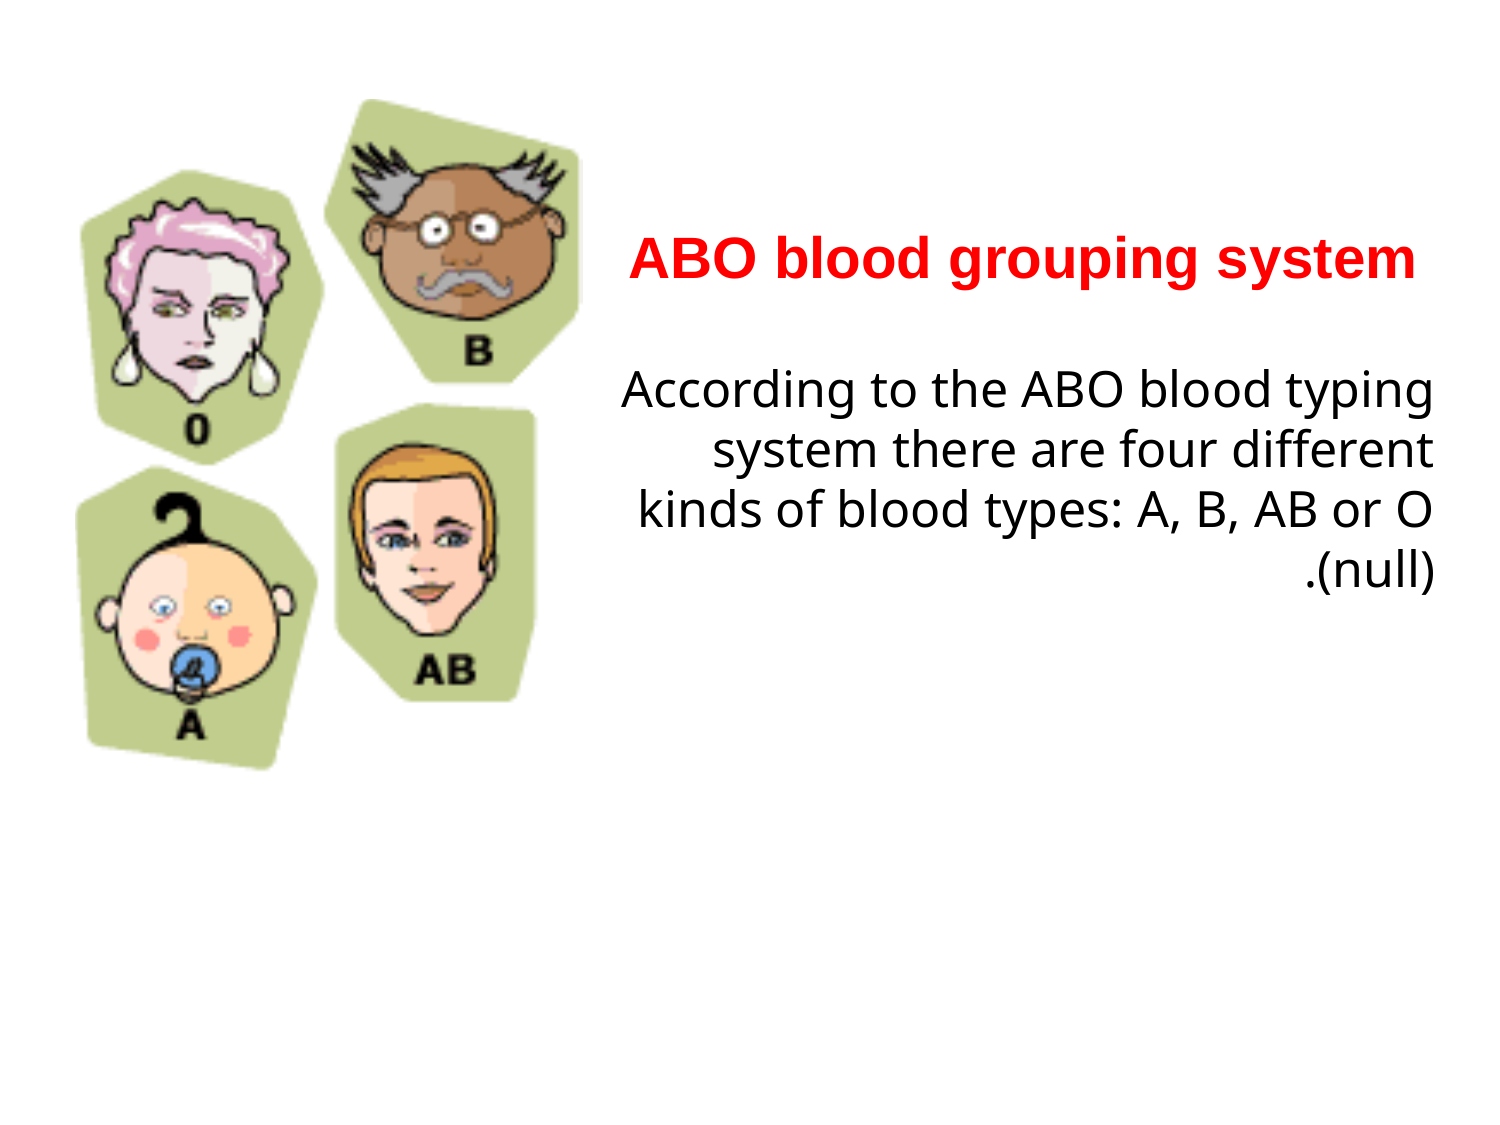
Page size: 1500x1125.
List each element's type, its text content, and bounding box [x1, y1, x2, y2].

picture [74, 99, 583, 776]
text_box ABO blood grouping system [613, 212, 1433, 298]
text_box According to the ABO blood typing system there are four different kinds of blood types: A, B, AB or O (null). [600, 350, 1450, 810]
